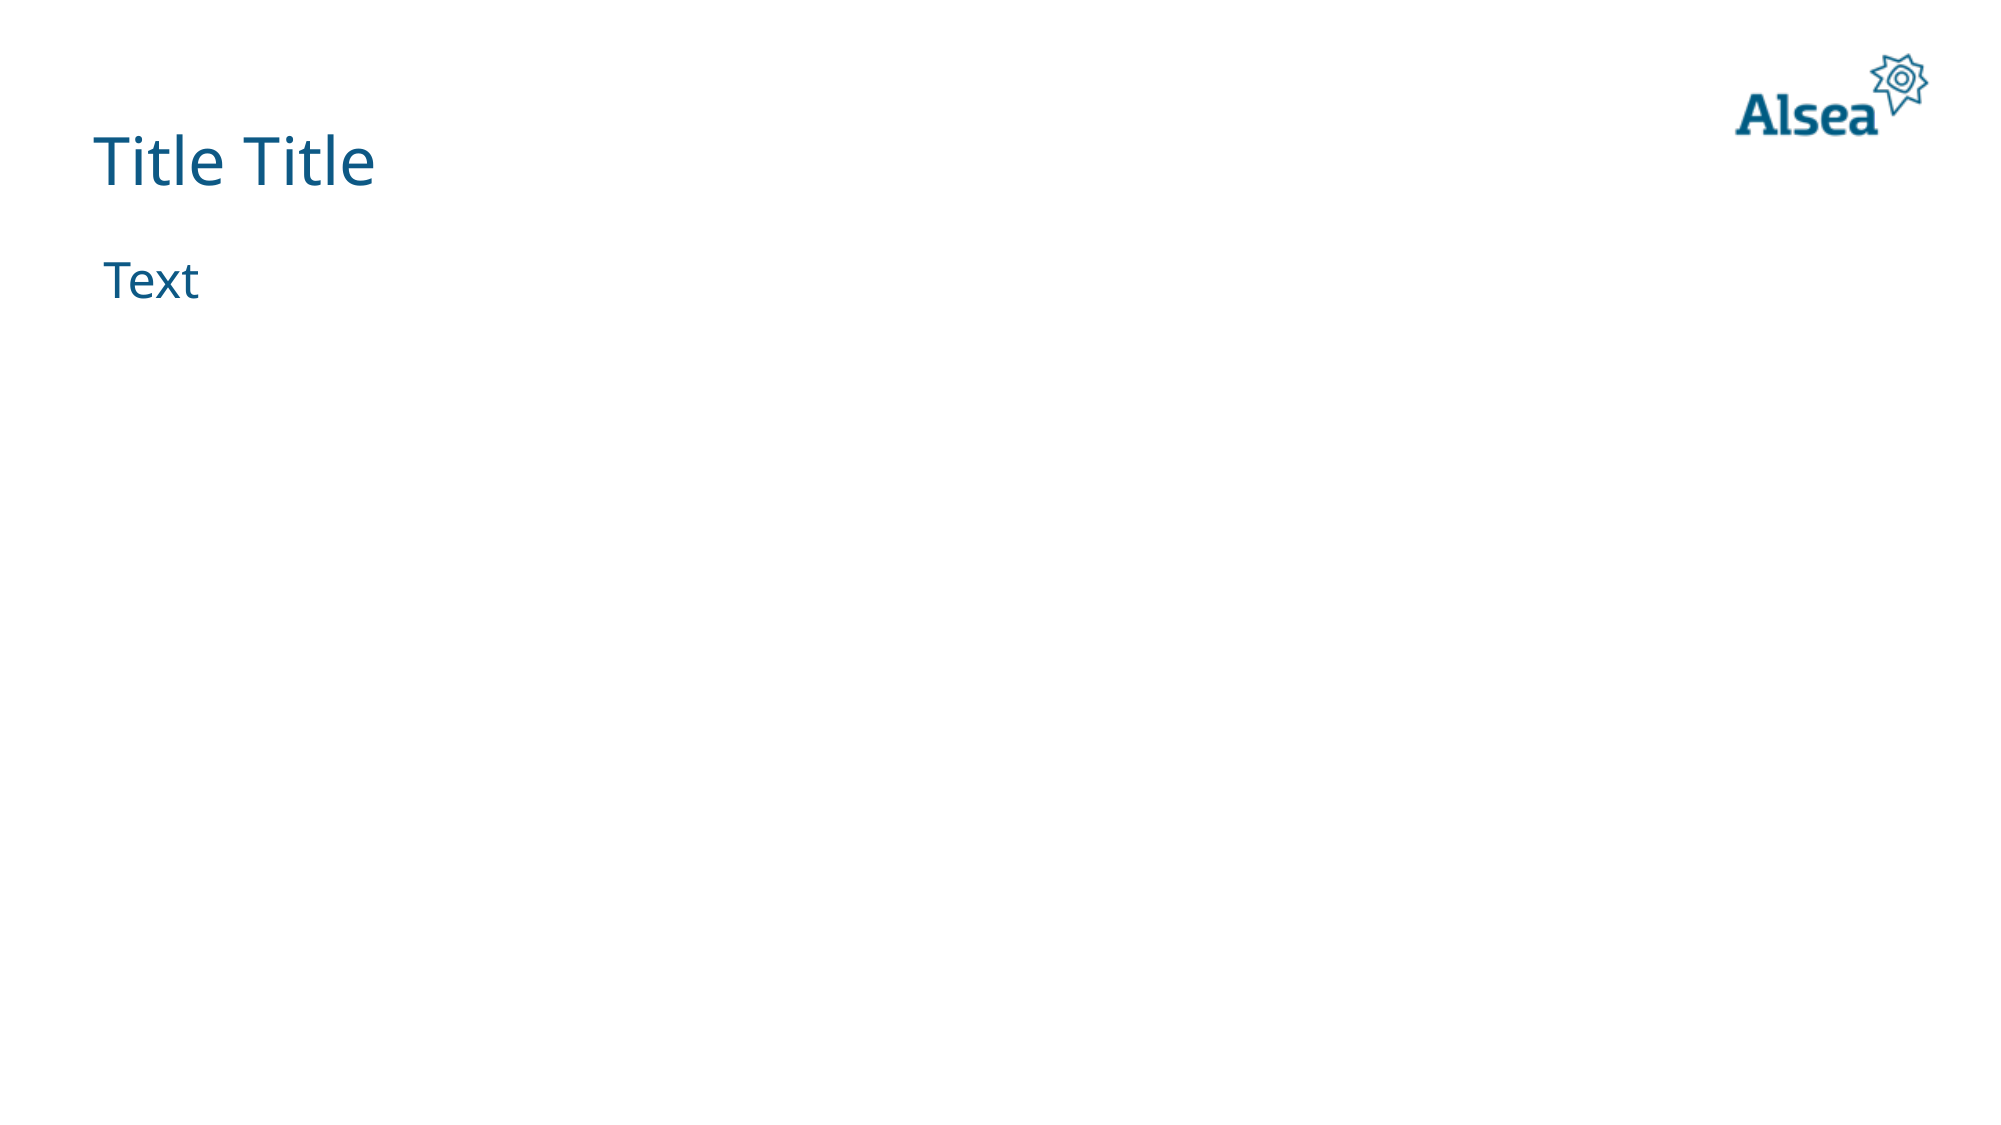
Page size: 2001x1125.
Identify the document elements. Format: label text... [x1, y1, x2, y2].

text_box Title Title [85, 39, 386, 207]
text_box Text [88, 240, 299, 316]
picture [1726, 46, 1933, 146]
